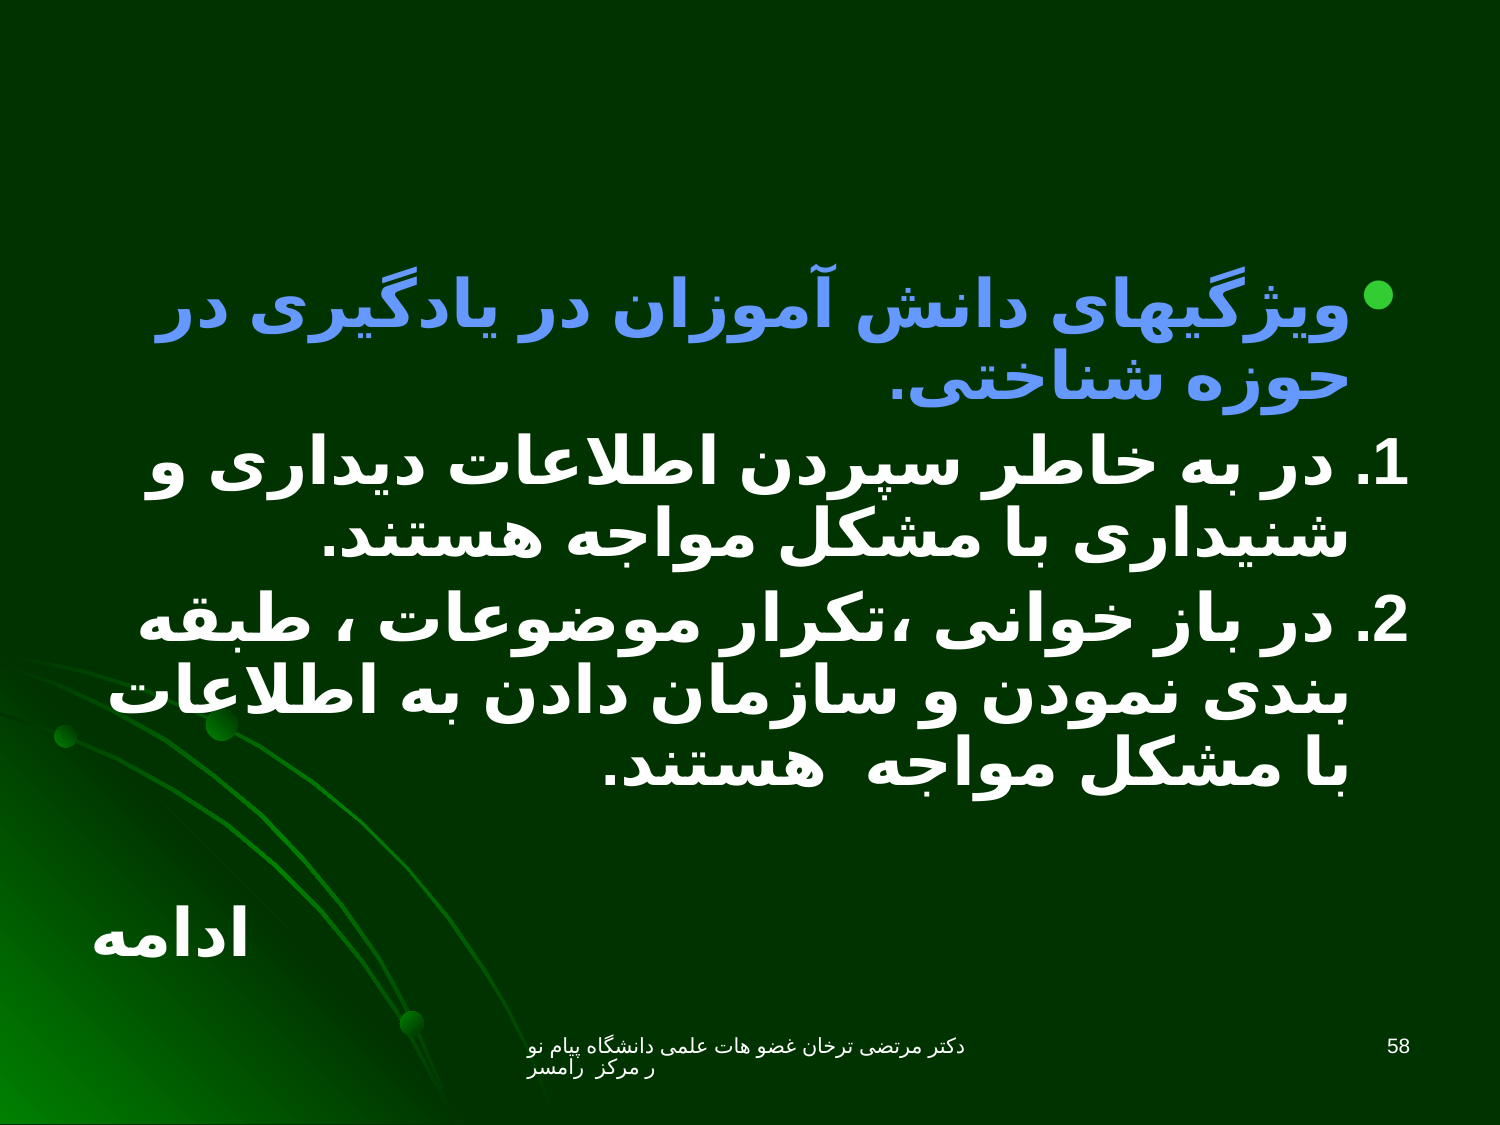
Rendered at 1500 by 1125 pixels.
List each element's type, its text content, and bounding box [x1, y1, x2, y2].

list ویژگیهای دانش آموزان در یادگیری در حوزه شناختی. 1. در به خاطر سپردن اطلاعات دیداری و شنیداری با مشکل مواجه هستند. 2. در باز خوانی ،تکرار موضوعات ، طبقه بندی نمودن و سازمان دادن به اطلاعات با مشکل مواجه هستند. ادامه [74, 262, 1426, 1006]
slide_number 58 [1074, 1024, 1426, 1101]
footer دکتر مرتضی ترخان غضو هات علمی دانشگاه پیام نور مرکز رامسر [512, 1024, 988, 1101]
